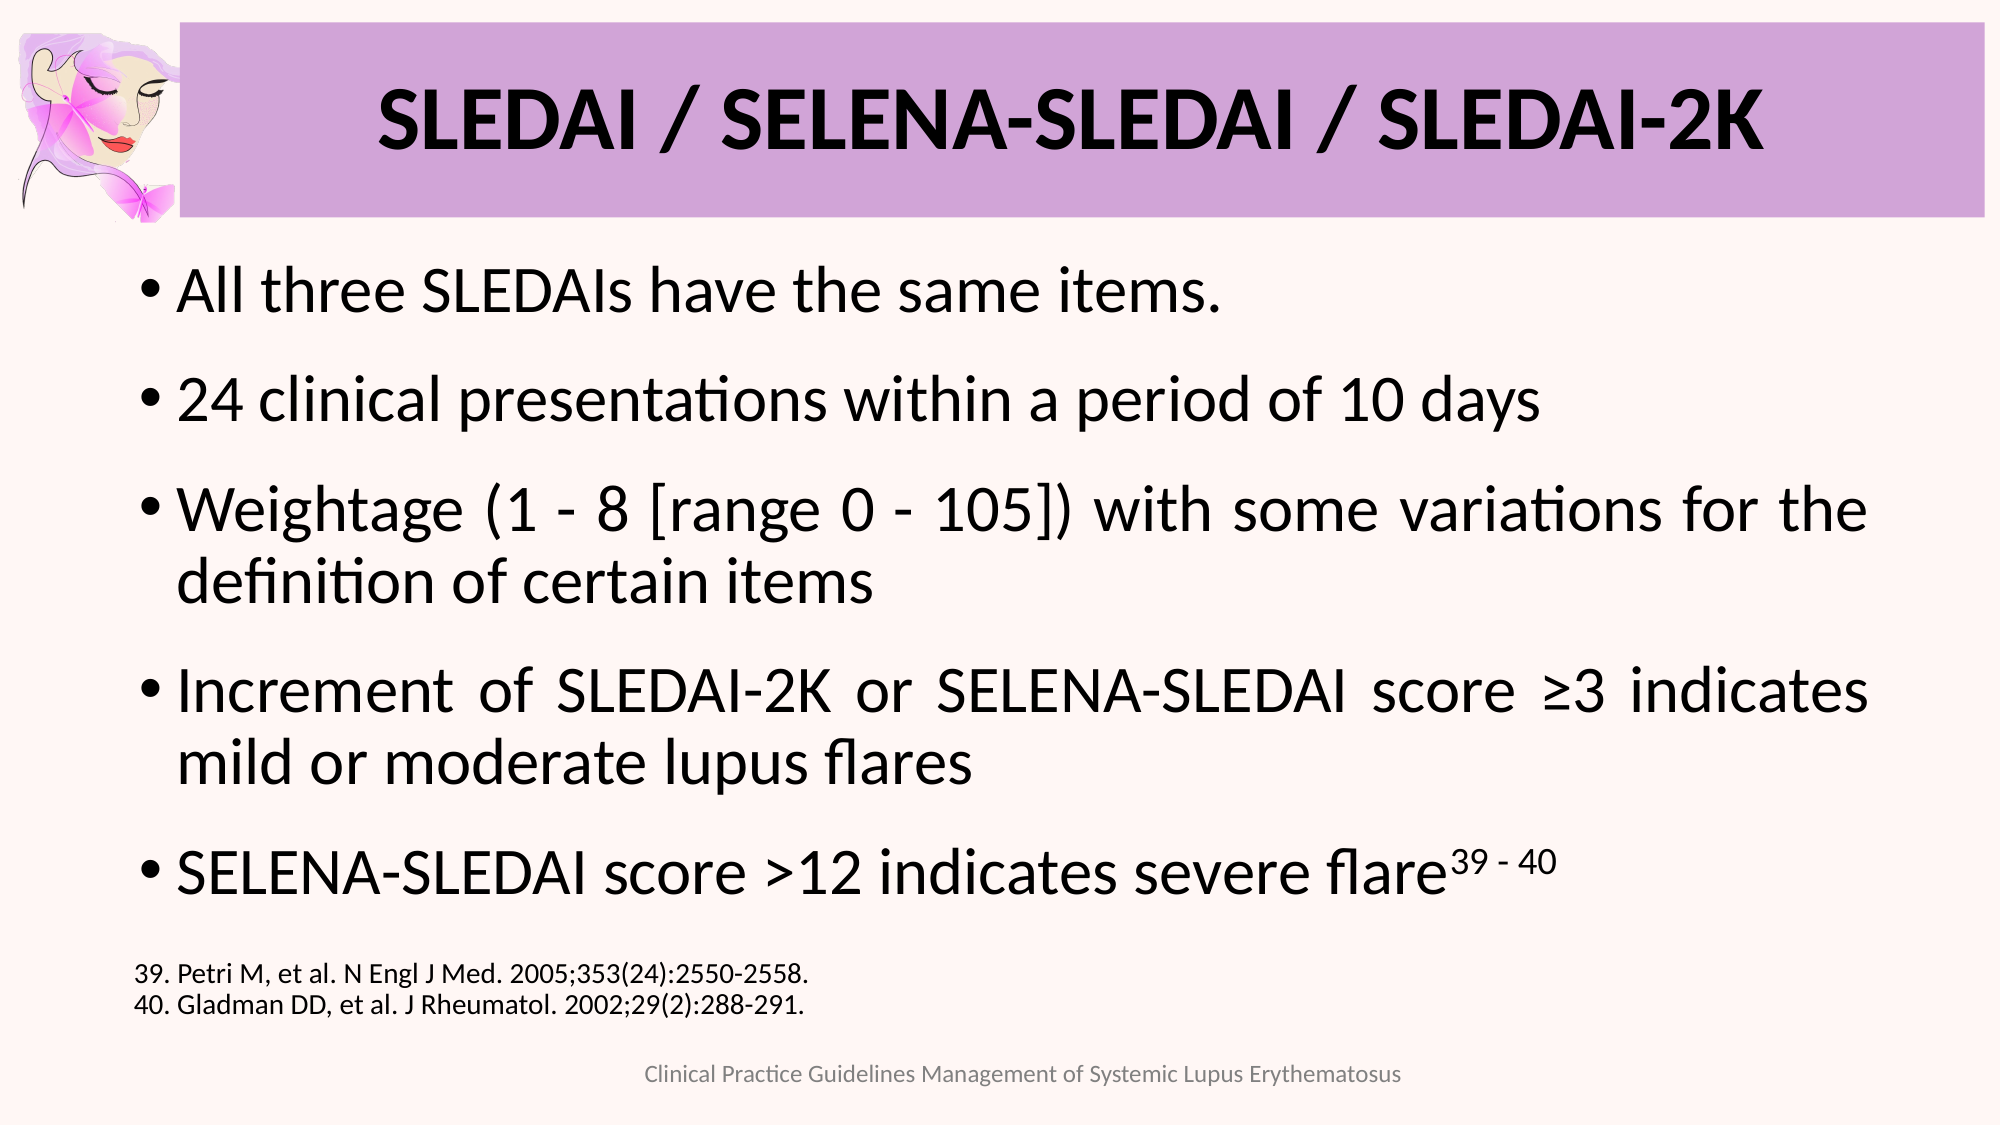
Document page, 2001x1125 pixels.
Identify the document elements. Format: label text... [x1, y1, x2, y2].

picture [0, 10, 210, 248]
title SLEDAI / SELENA-SLEDAI / SLEDAI-2K [179, 22, 1985, 218]
text_box 39. Petri M, et al. N Engl J Med. 2005;353(24):2550-2558. 40. Gladman DD, et al. J Rheumatol. 2002;29(2):288-291. [118, 950, 1882, 1056]
list All three SLEDAIs have the same items. 24 clinical presentations within a period of 10 days Weightage (1 - 8 [range 0 - 105]) with some variations for the definition of certain items Increment of SLEDAI-2K or SELENA-SLEDAI score ≥3 indicates mild or moderate lupus flares SELENA-SLEDAI score >12 indicates severe flare39 - 40 [123, 247, 1887, 938]
